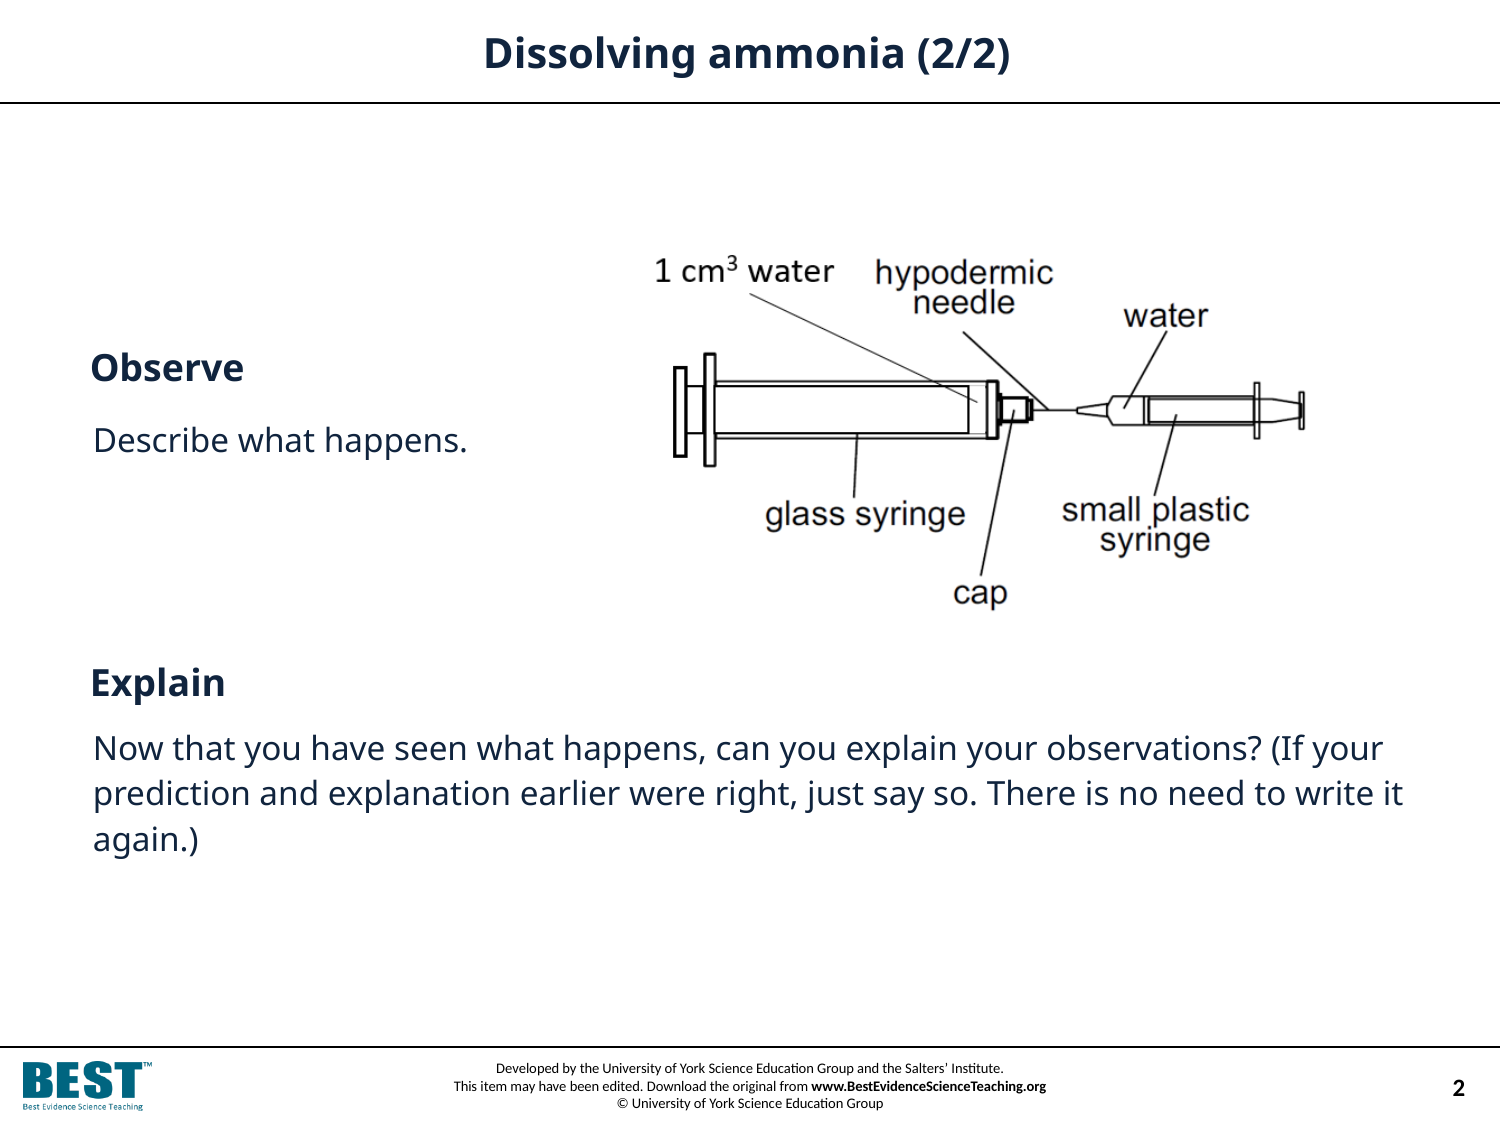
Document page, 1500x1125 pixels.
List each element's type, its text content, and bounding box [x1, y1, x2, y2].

list Now that you have seen what happens, can you explain your observations? (If your prediction and explanation earlier were right, just say so. There is no need to write it again.) [78, 713, 1426, 943]
picture [606, 217, 1388, 635]
picture [23, 1061, 152, 1111]
title Dissolving ammonia (2/2) [23, 4, 1471, 99]
list Describe what happens. [78, 406, 601, 635]
slide_number 2 [1130, 1061, 1481, 1111]
